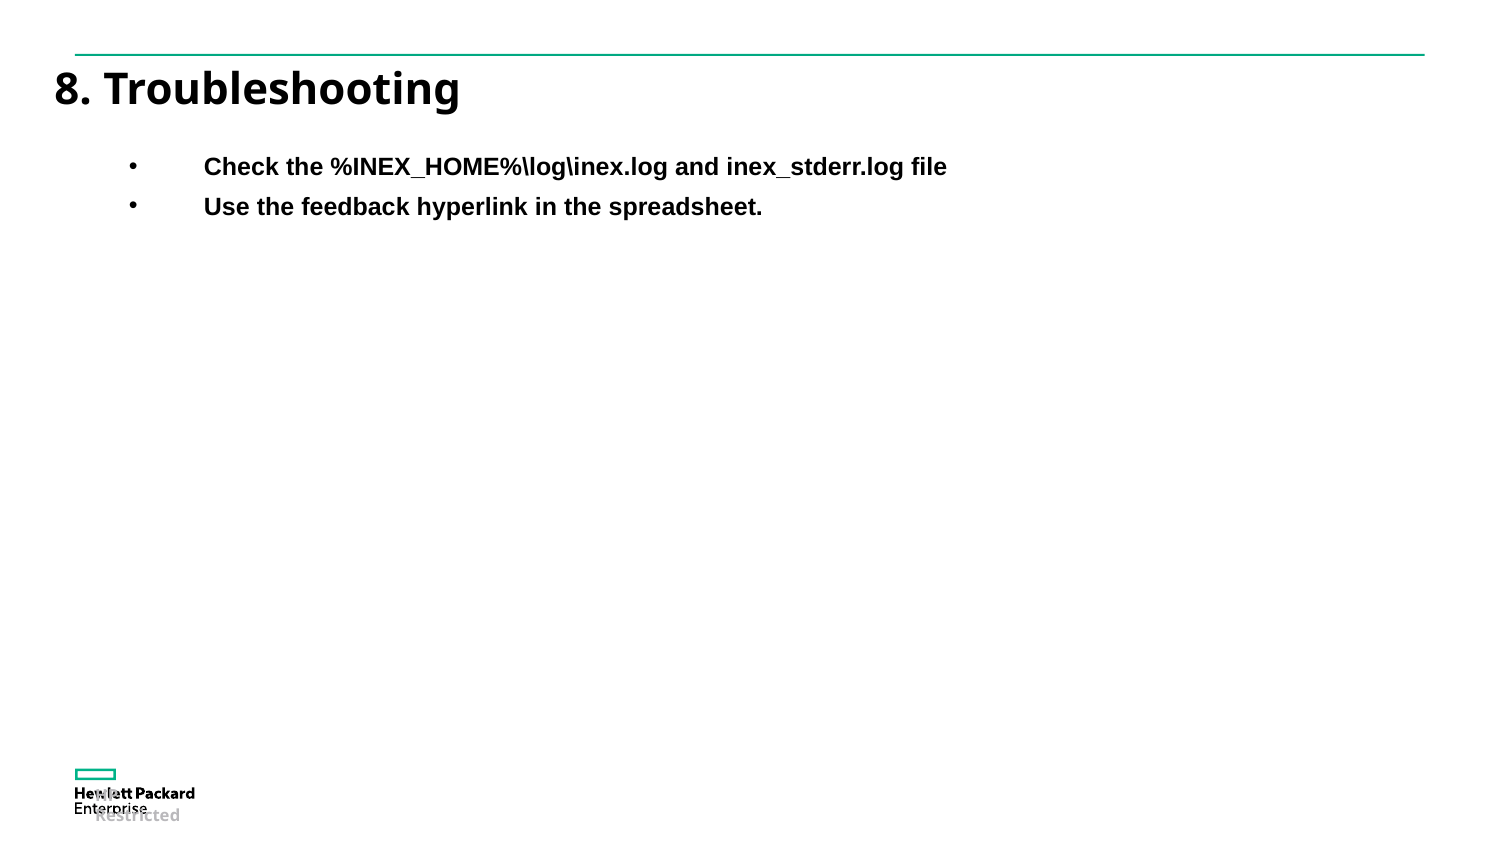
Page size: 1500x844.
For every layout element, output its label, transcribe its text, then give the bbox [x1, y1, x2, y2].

title 8. Troubleshooting [54, 66, 1386, 138]
list Check the %INEX_HOME%\log\inex.log and inex_stderr.log file Use the feedback hyperlink in the spreadsheet. [53, 153, 1386, 684]
